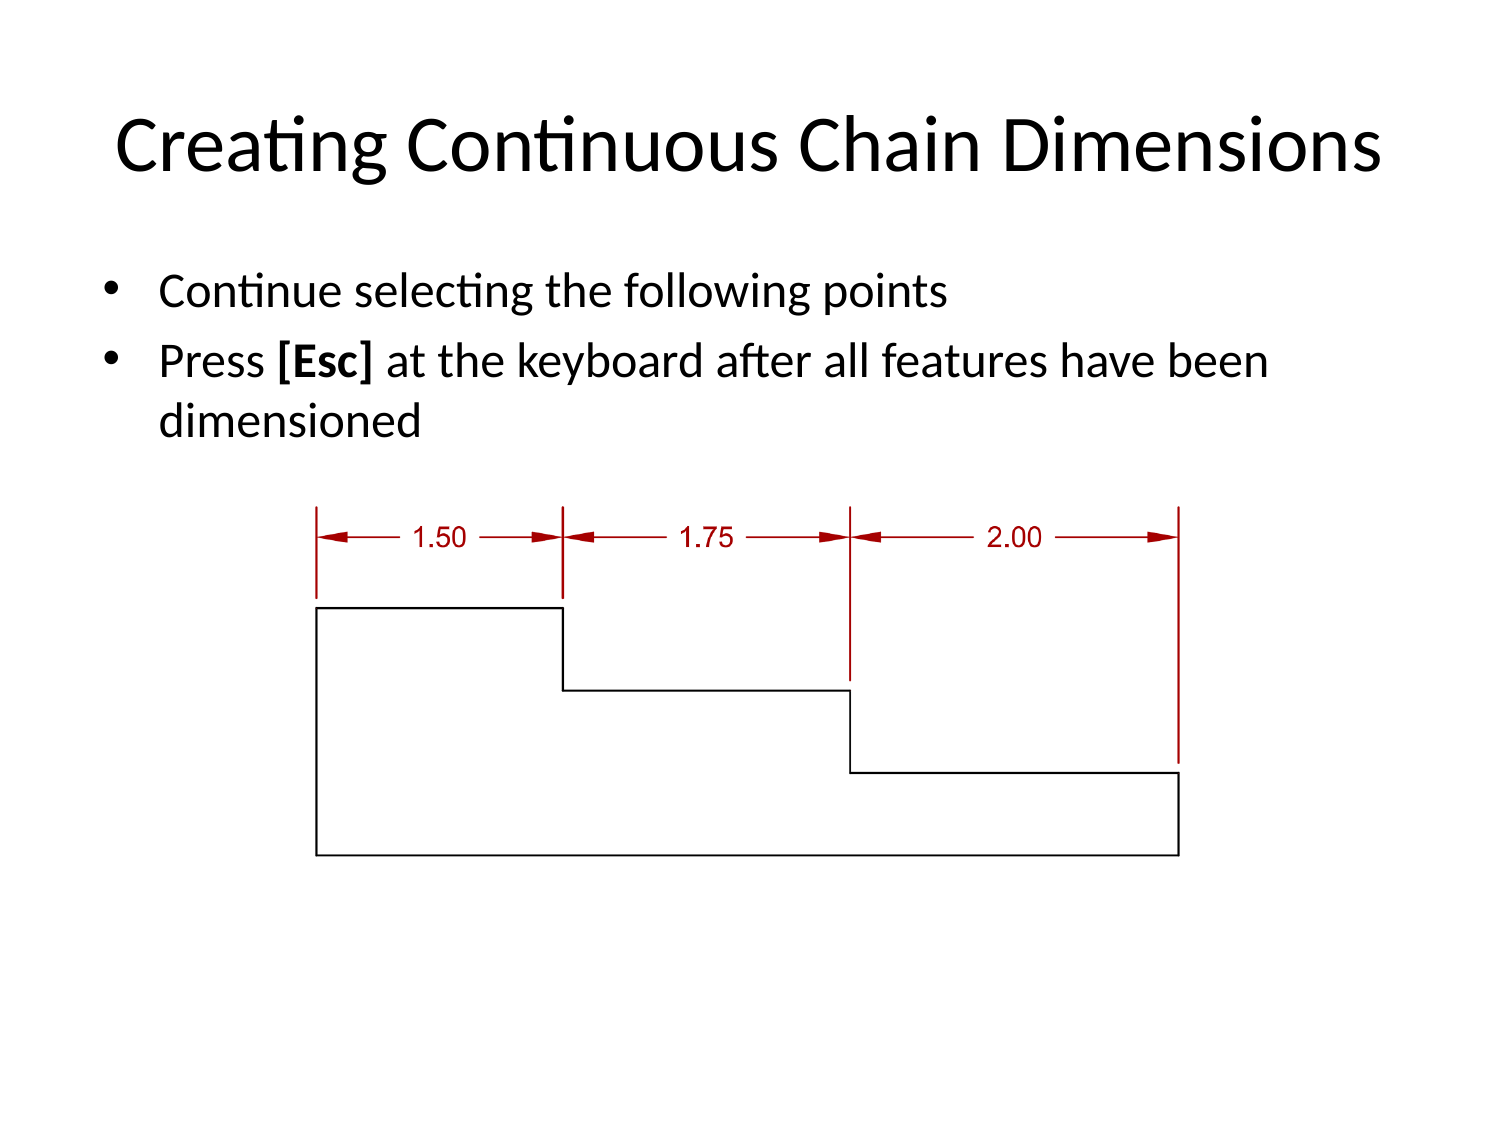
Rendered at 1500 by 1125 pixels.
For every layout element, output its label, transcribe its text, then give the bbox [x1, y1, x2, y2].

picture [308, 499, 1192, 861]
title Creating Continuous Chain Dimensions [75, 45, 1425, 233]
list Continue selecting the following points Press [Esc] at the keyboard after all features have been dimensioned [87, 249, 1313, 1075]
